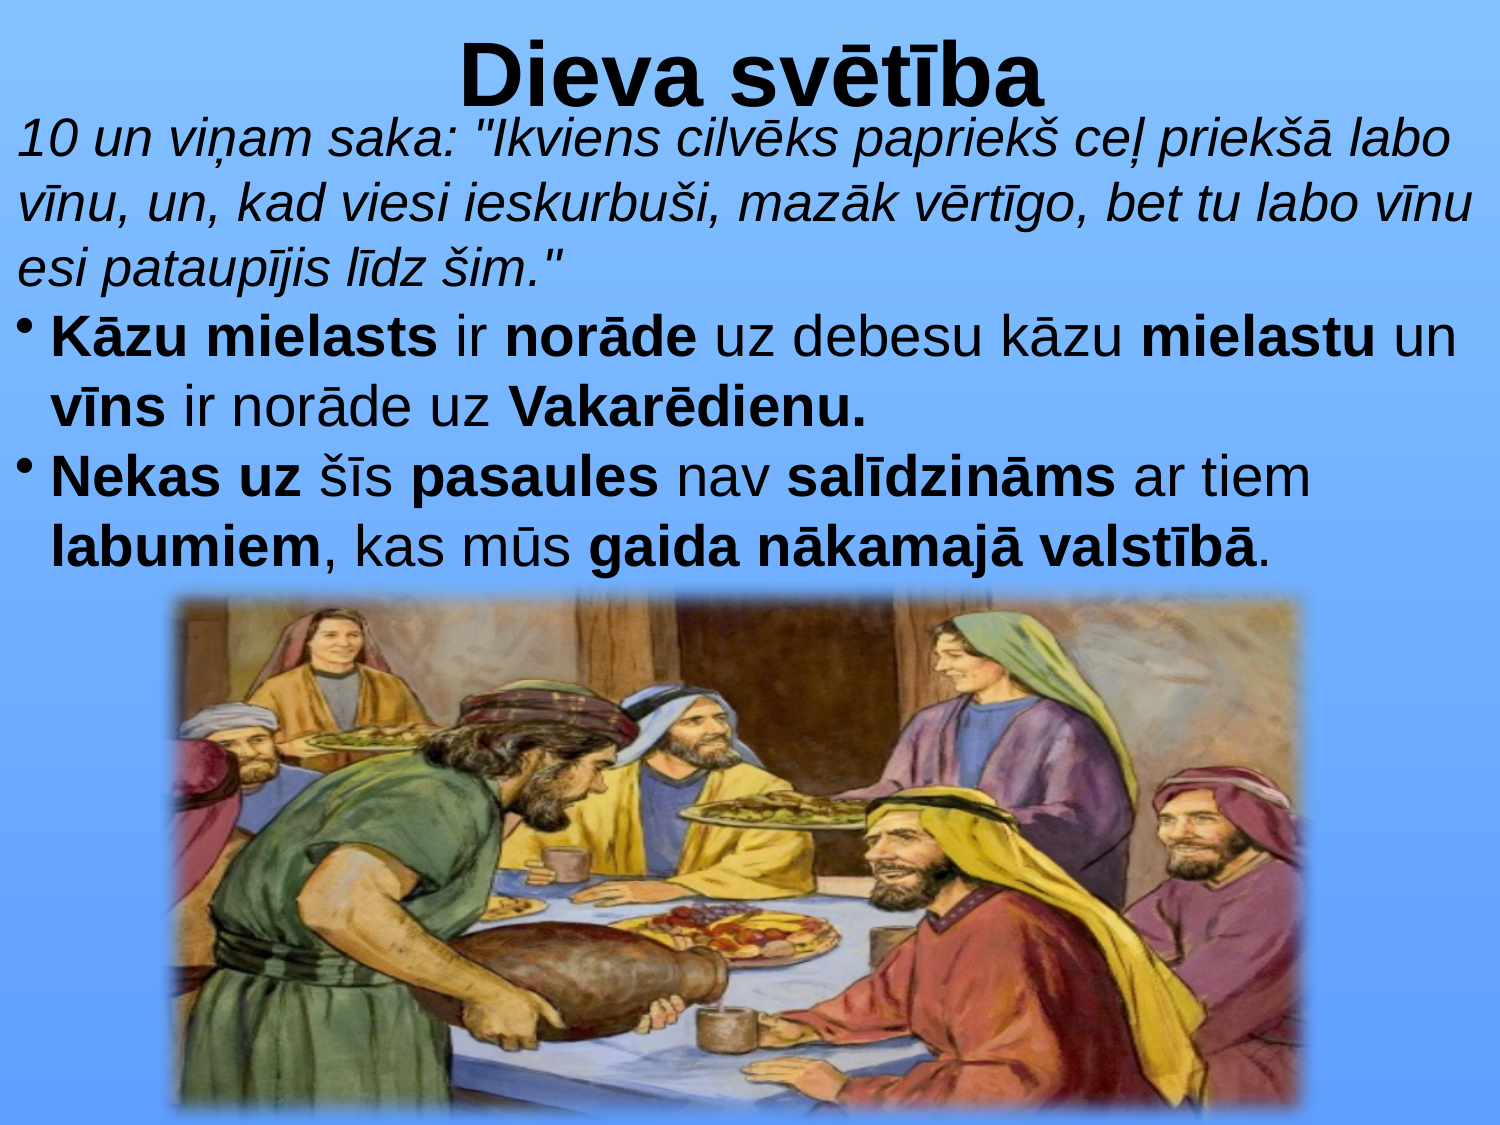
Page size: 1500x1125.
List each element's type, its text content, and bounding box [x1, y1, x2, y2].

list 10 un viņam saka: "Ikviens cilvēks papriekš ceļ priekšā labo vīnu, un, kad viesi ieskurbuši, mazāk vērtīgo, bet tu labo vīnu esi pataupījis līdz šim." [0, 94, 1500, 268]
text_box Kāzu mielasts ir norāde uz debesu kāzu mielastu un vīns ir norāde uz Vakarēdienu. Nekas uz šīs pasaules nav salīdzināms ar tiem labumiem, kas mūs gaida nākamajā valstībā. [0, 290, 1500, 586]
picture [159, 581, 1318, 1125]
title Dieva svētība [76, 0, 1428, 140]
